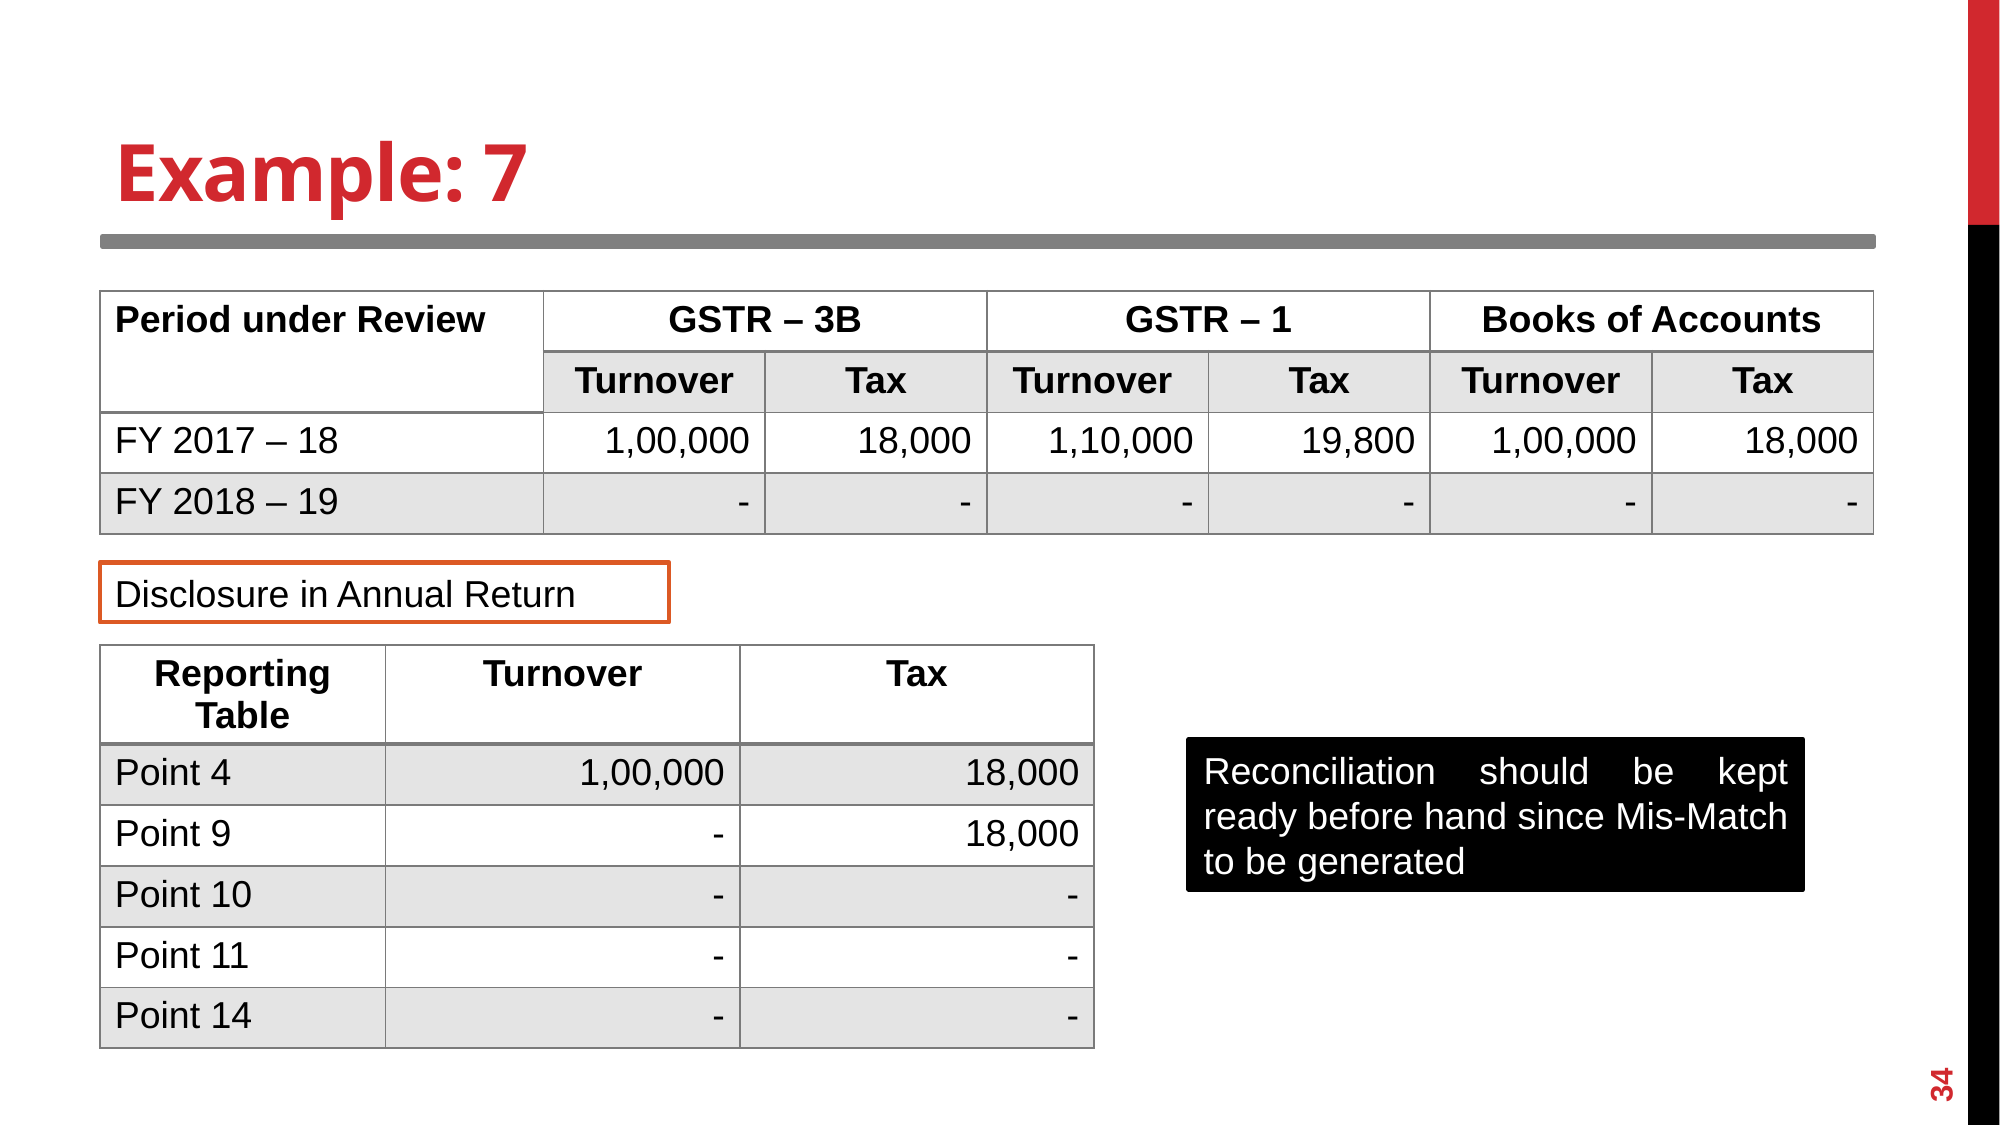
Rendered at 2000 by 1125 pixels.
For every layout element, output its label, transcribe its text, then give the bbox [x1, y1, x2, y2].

table_cell - [386, 867, 739, 926]
table_cell - [988, 474, 1208, 533]
table_cell FY 2017 – 18 [101, 414, 543, 472]
table_cell Point 10 [101, 867, 385, 926]
table_cell FY 2018 – 19 [101, 474, 543, 533]
table_cell - [544, 474, 764, 533]
table_header Reporting Table [101, 646, 385, 742]
table_header GSTR – 1 [988, 292, 1429, 350]
table_cell - [741, 867, 1093, 926]
table_cell Turnover [988, 353, 1208, 412]
table_cell - [386, 806, 739, 865]
table_cell Tax [1209, 353, 1429, 412]
table_cell - [386, 988, 739, 1047]
table_header GSTR – 3B [544, 292, 986, 350]
table_cell 1,00,000 [544, 413, 764, 472]
table_cell 1,00,000 [1431, 413, 1651, 472]
table_cell Tax [766, 353, 986, 412]
table_header Turnover [386, 646, 739, 742]
table_cell - [1209, 474, 1429, 533]
table_cell Turnover [544, 353, 764, 412]
table_cell - [741, 988, 1093, 1047]
title Example: 7 [99, 25, 1874, 225]
table_cell 18,000 [766, 413, 986, 472]
table_cell - [1431, 474, 1651, 533]
table_header Period under Review [101, 292, 543, 411]
table_cell Point 11 [101, 928, 385, 987]
slide_number 34 [1909, 1025, 1971, 1118]
table_cell Point 9 [101, 806, 385, 865]
table_cell - [1653, 474, 1873, 533]
text_box Disclosure in Annual Return [98, 560, 671, 624]
table_cell - [386, 928, 739, 987]
table_cell Point 4 [101, 746, 385, 804]
table_cell 19,800 [1209, 413, 1429, 472]
table_cell Tax [1653, 353, 1873, 412]
table_cell Turnover [1431, 353, 1651, 412]
text_box Reconciliation should be kept ready before hand since Mis-Match to be generated [1186, 737, 1805, 892]
table_cell 1,10,000 [988, 413, 1208, 472]
table_cell - [766, 474, 986, 533]
table_cell 18,000 [1653, 413, 1873, 472]
table_cell Point 14 [101, 988, 385, 1047]
table_cell - [741, 928, 1093, 987]
table_header Tax [741, 646, 1093, 742]
table_cell 1,00,000 [386, 746, 739, 804]
table_cell 18,000 [741, 806, 1093, 865]
table_cell 18,000 [741, 746, 1093, 804]
table_header Books of Accounts [1431, 292, 1873, 350]
